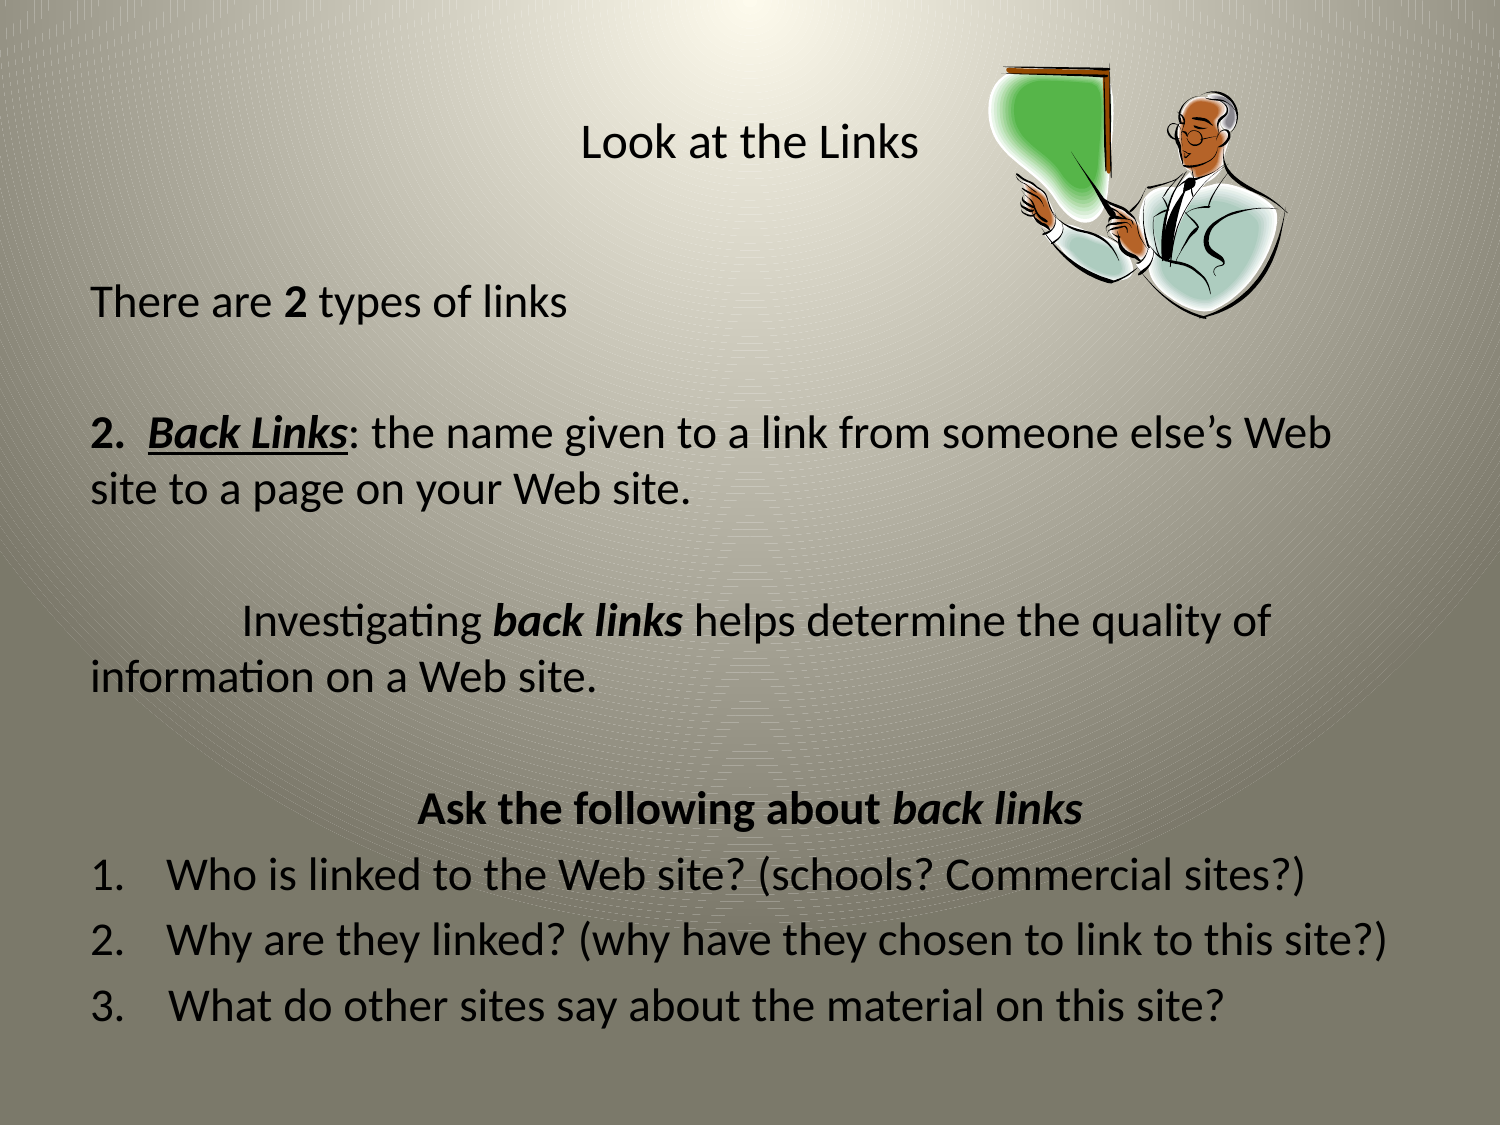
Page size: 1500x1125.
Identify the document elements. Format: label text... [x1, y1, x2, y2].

list There are 2 types of links 2. Back Links: the name given to a link from someone else’s Web site to a page on your Web site. Investigating back links helps determine the quality of information on a Web site. Ask the following about back links Who is linked to the Web site? (schools? Commercial sites?) Why are they linked? (why have they chosen to link to this site?) 3. What do other sites say about the material on this site? [75, 262, 1425, 1125]
picture [987, 62, 1288, 320]
title Look at the Links [75, 45, 1425, 233]
